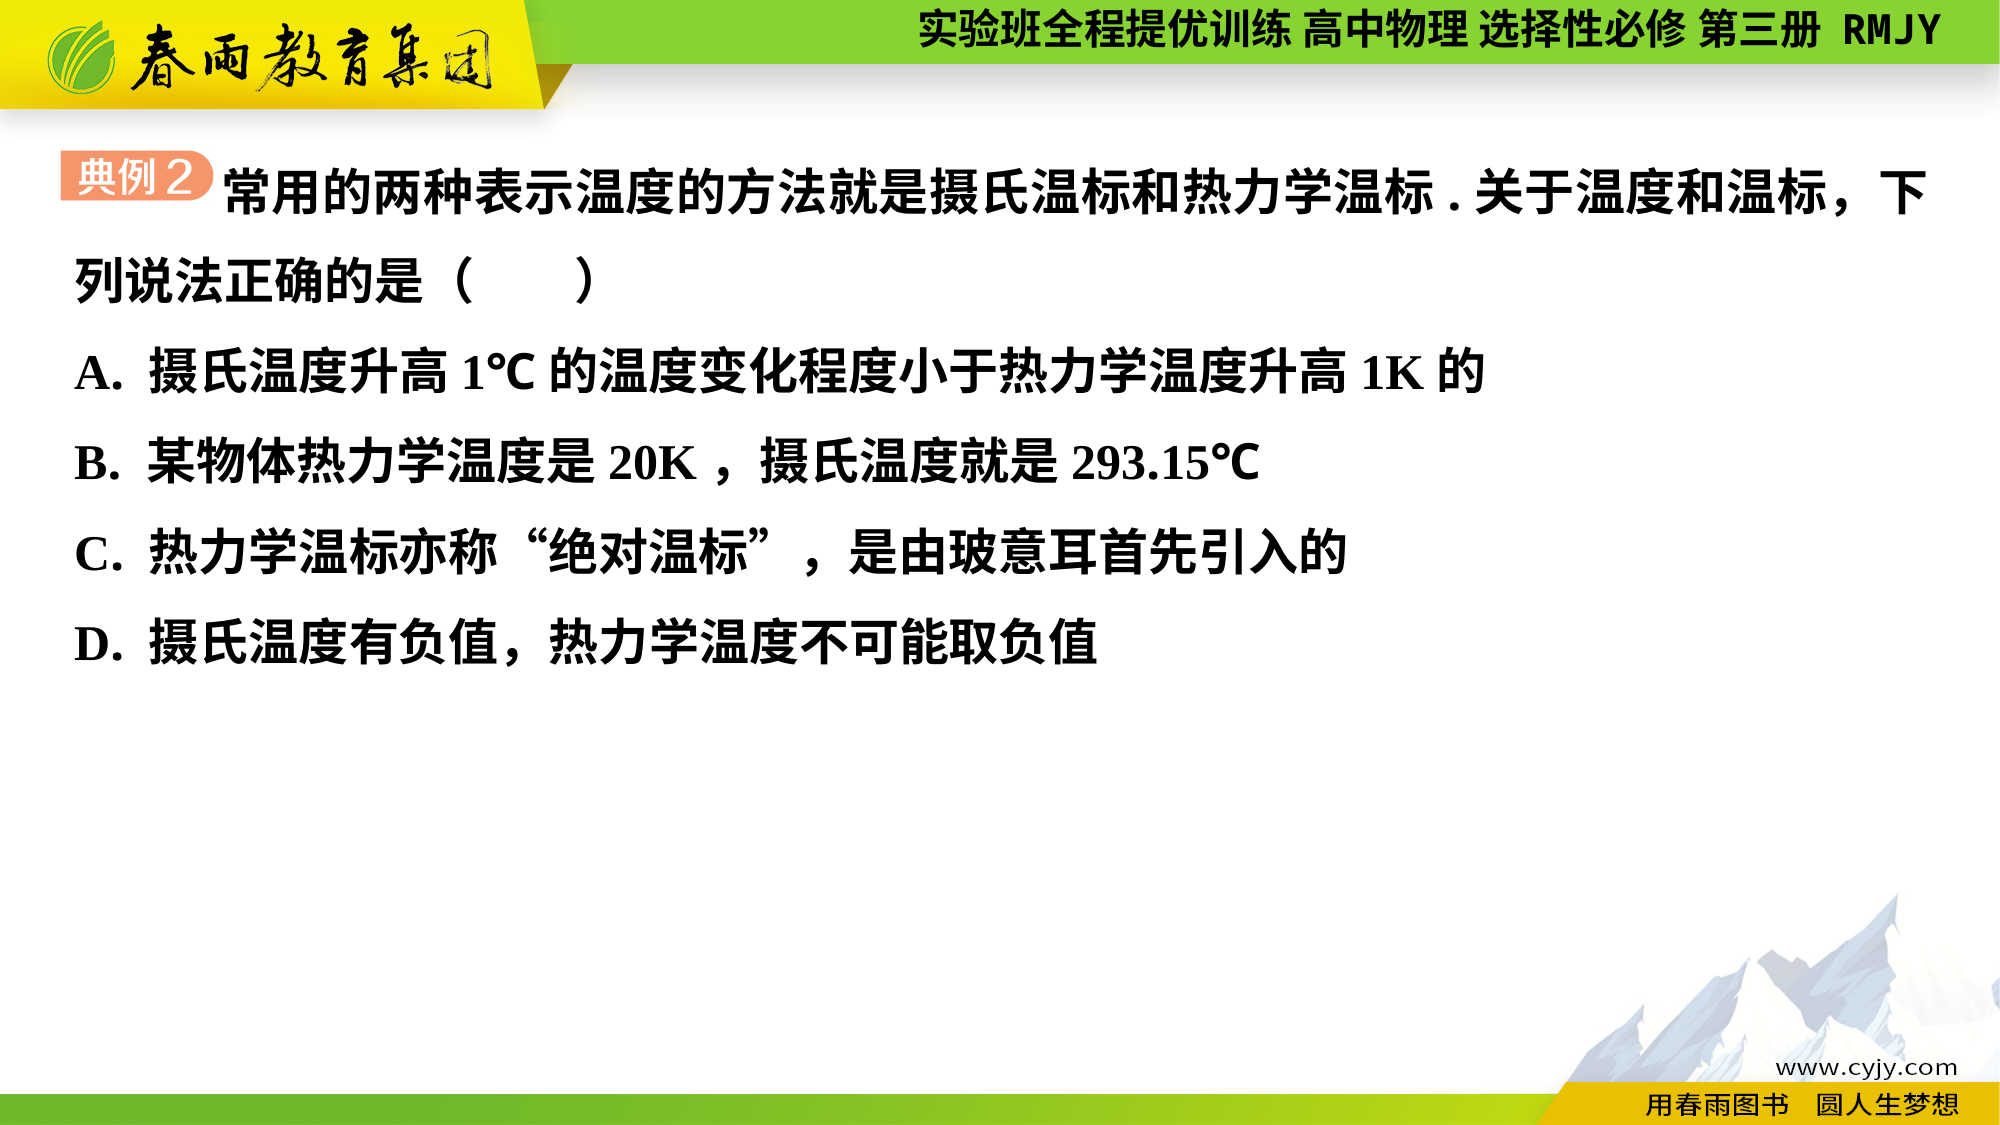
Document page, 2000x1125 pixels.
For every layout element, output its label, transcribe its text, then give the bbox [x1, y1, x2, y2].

list 常用的两种表示温度的方法就是摄氏温标和热力学温标.关于温度和温标，下列说法正确的是（ ） A. 摄氏温度升高1℃的温度变化程度小于热力学温度升高1K的 B. 某物体热力学温度是20K，摄氏温度就是293.15℃ C. 热力学温标亦称“绝对温标”，是由玻意耳首先引入的 D. 摄氏温度有负值，热力学温度不可能取负值 [59, 122, 1944, 672]
picture [0, 0, 2000, 1125]
